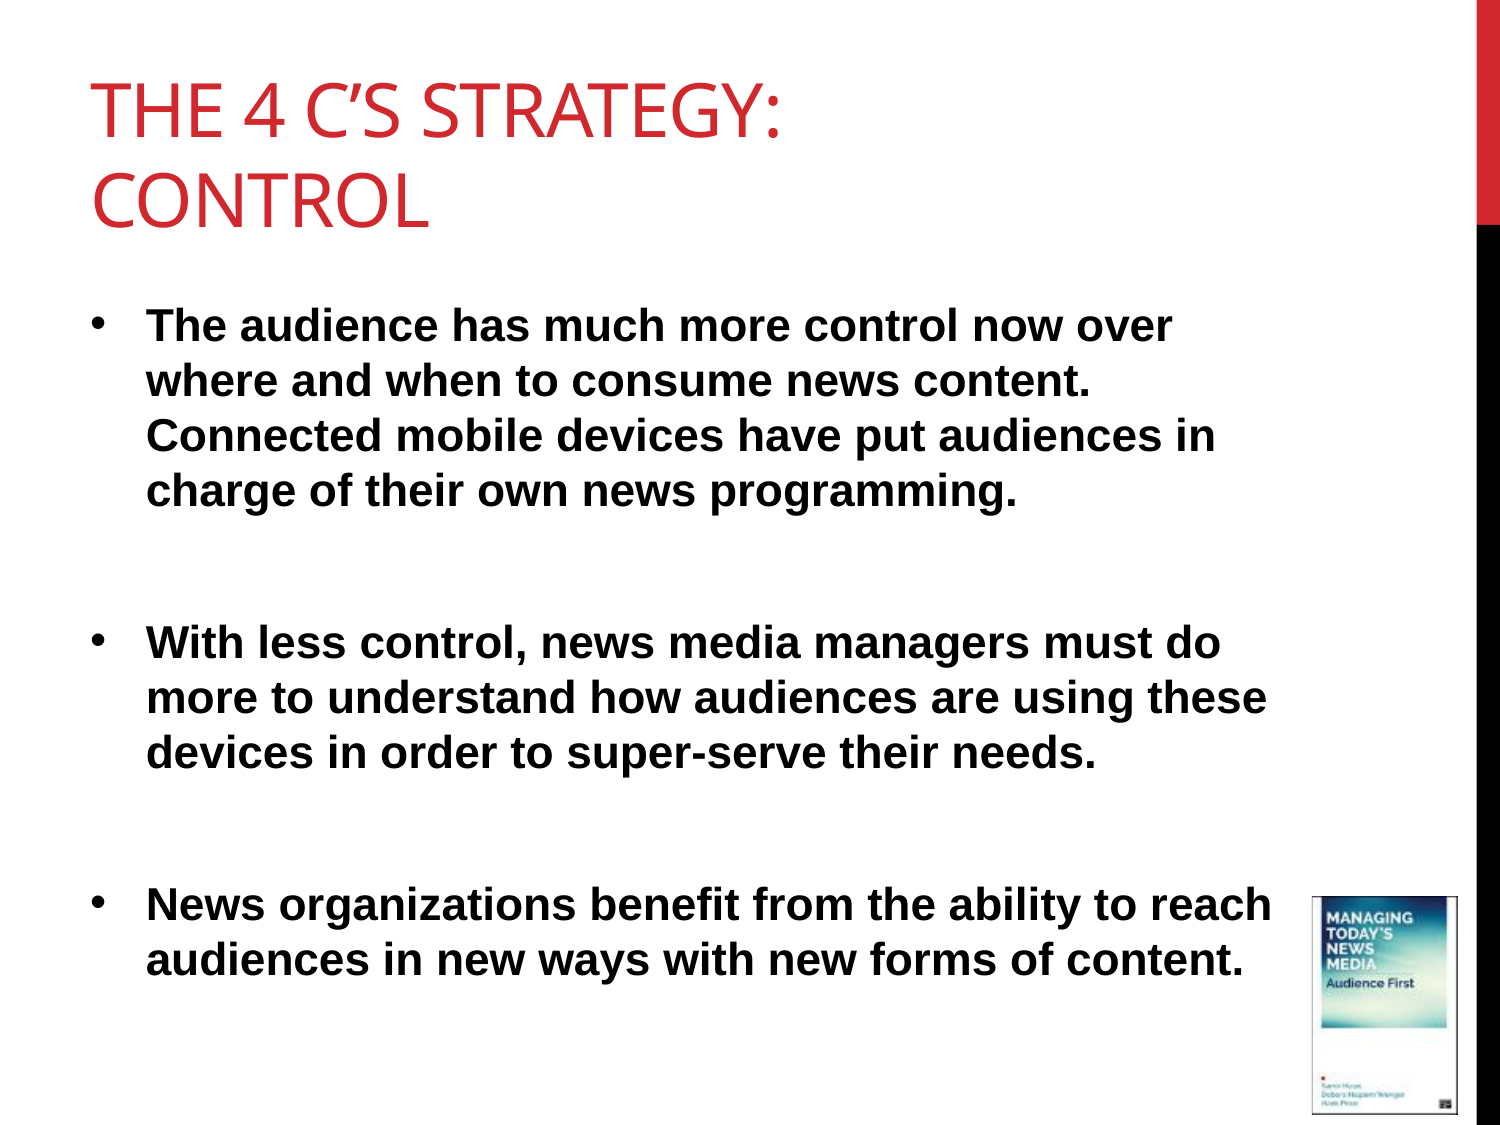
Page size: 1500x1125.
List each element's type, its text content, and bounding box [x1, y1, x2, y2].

picture [1311, 896, 1458, 1115]
list The audience has much more control now over where and when to consume news content. Connected mobile devices have put audiences in charge of their own news programming. With less control, news media managers must do more to understand how audiences are using these devices in order to super-serve their needs. News organizations benefit from the ability to reach audiences in new ways with new forms of content. [75, 287, 1325, 1005]
title The 4 C’s Strategy: Control [75, 25, 1025, 250]
